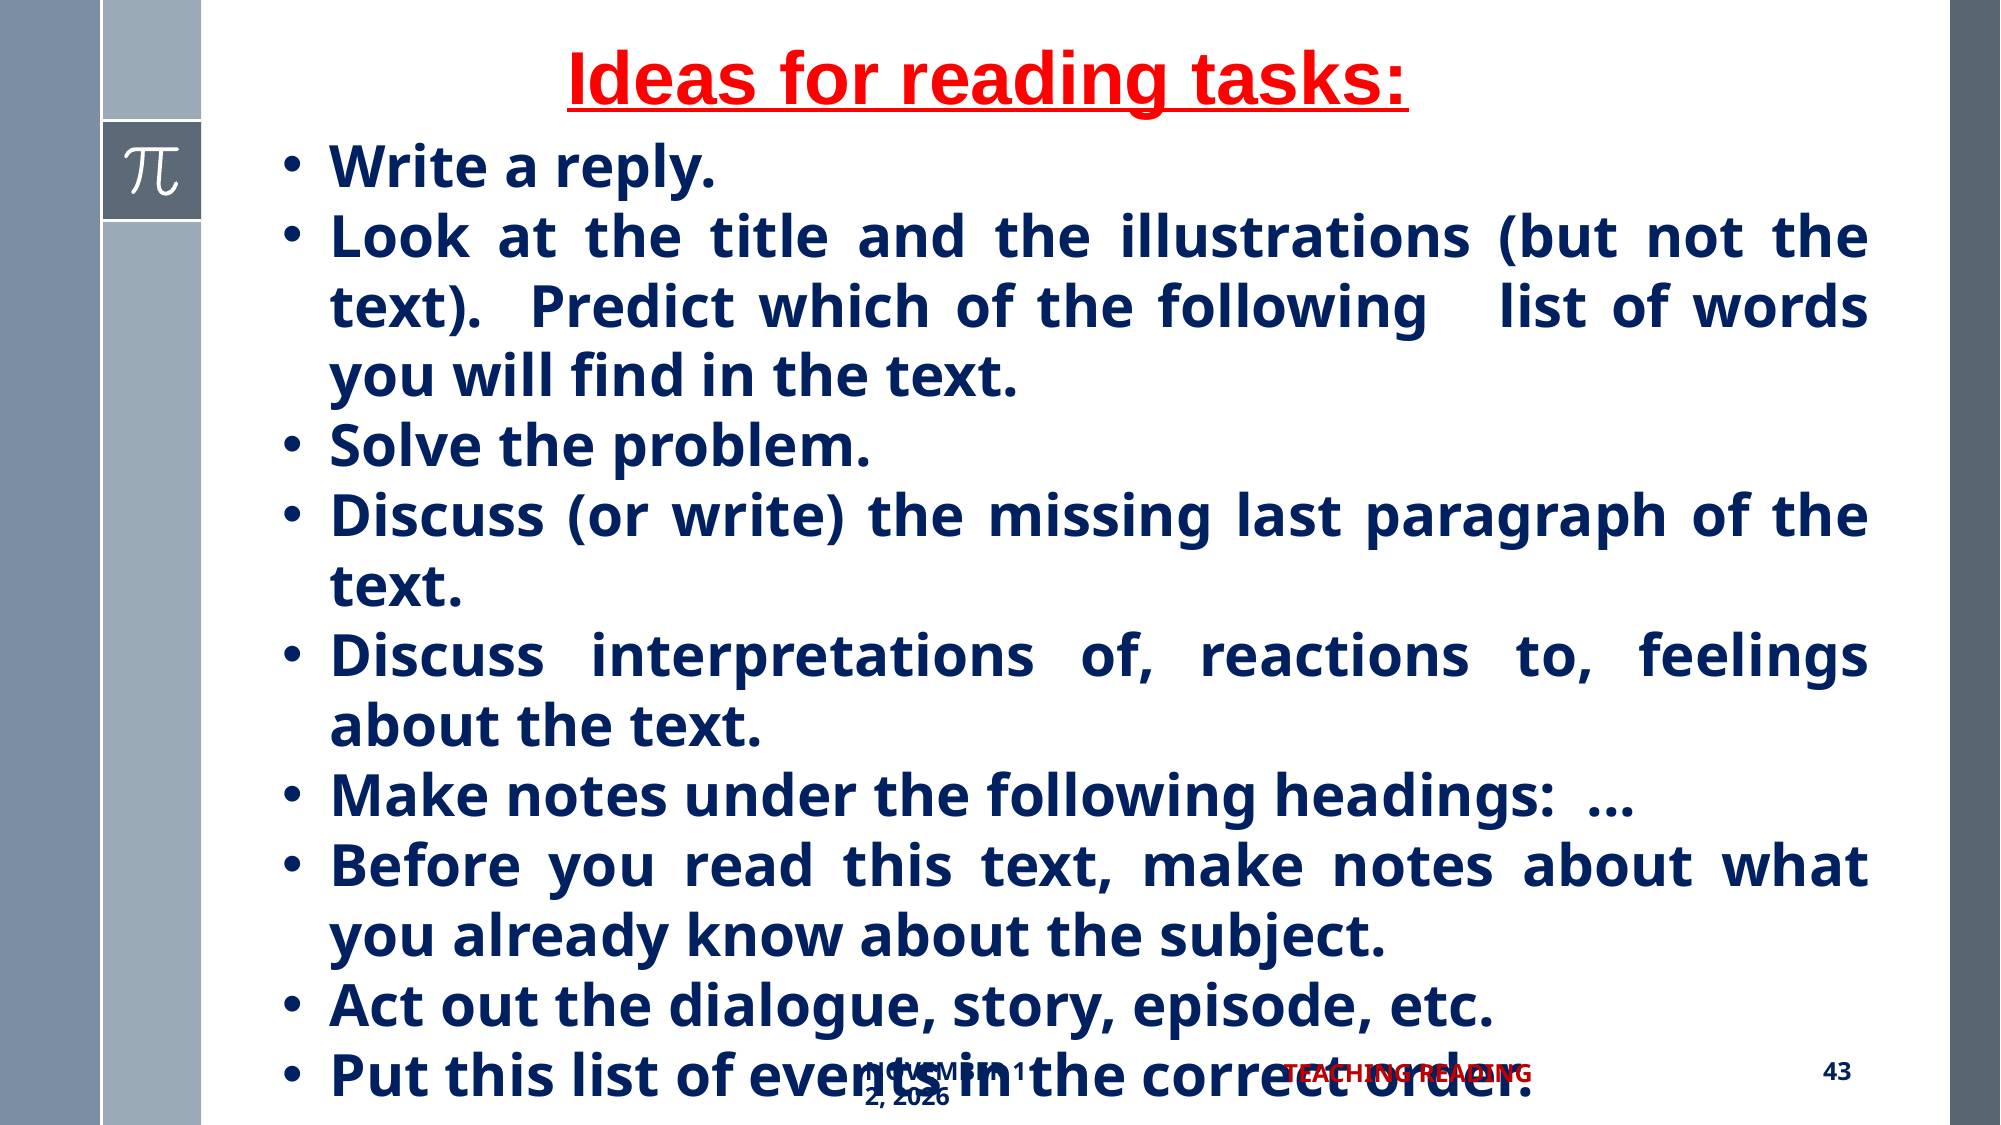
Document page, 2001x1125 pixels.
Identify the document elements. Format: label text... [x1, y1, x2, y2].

slide_number 43 [1766, 1042, 1867, 1103]
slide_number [849, 1042, 1050, 1103]
text_box Write a reply. Look at the title and the illustrations (but not the text). Predict which of the following list of words you will find in the text. Solve the problem. Discuss (or write) the missing last paragraph of the text. Discuss interpretations of, reactions to, feelings about the text. Make notes under the following headings: ... Before you read this text, make notes about what you already know about the subject. Act out the dialogue, story, episode, etc. Put this list of events in the correct order. [267, 121, 1885, 1116]
footer Teaching Reading [1082, 1042, 1735, 1103]
title Ideas for reading tasks: [422, 0, 1554, 121]
